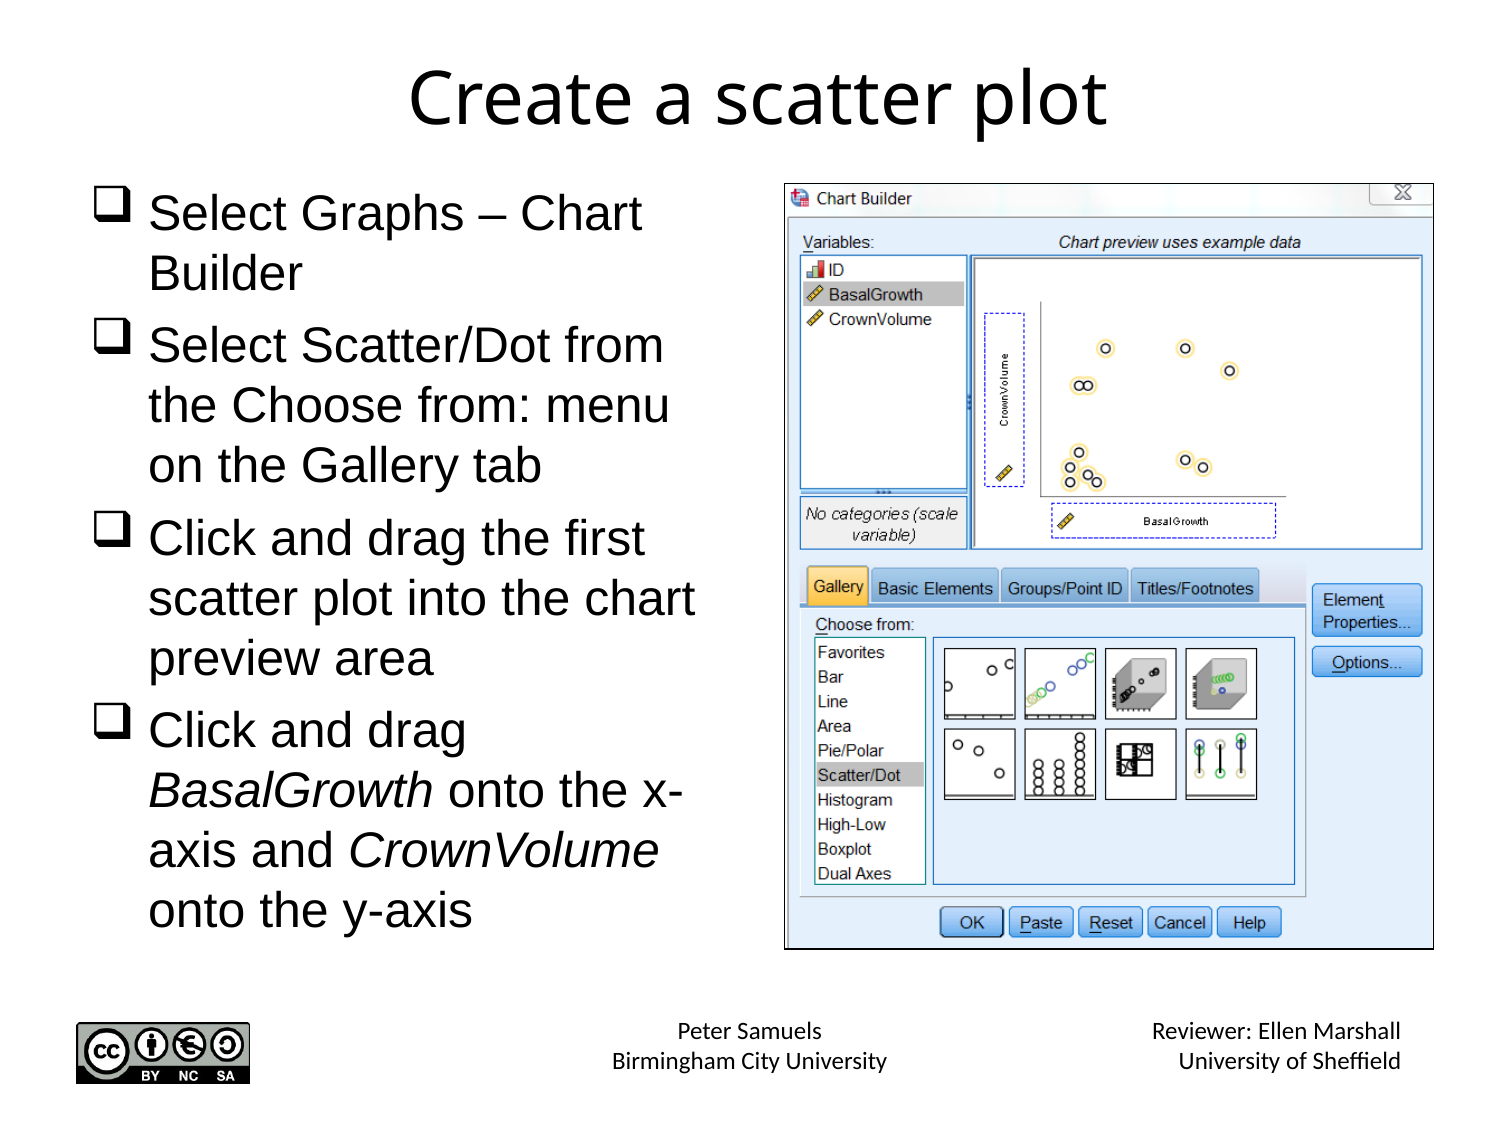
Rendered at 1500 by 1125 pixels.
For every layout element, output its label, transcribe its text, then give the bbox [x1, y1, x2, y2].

picture [784, 184, 1433, 949]
picture [76, 1022, 251, 1084]
text_box Reviewer: Ellen Marshall University of Sheffield [1038, 1007, 1417, 1083]
list Select Graphs – Chart Builder Select Scatter/Dot from the Choose from: menu on the Gallery tab Click and drag the first scatter plot into the chart preview area Click and drag BasalGrowth onto the x-axis and CrownVolume onto the y-axis [75, 172, 727, 965]
text_box Peter Samuels Birmingham City University [549, 1007, 951, 1083]
title Create a scatter plot [82, 42, 1433, 147]
